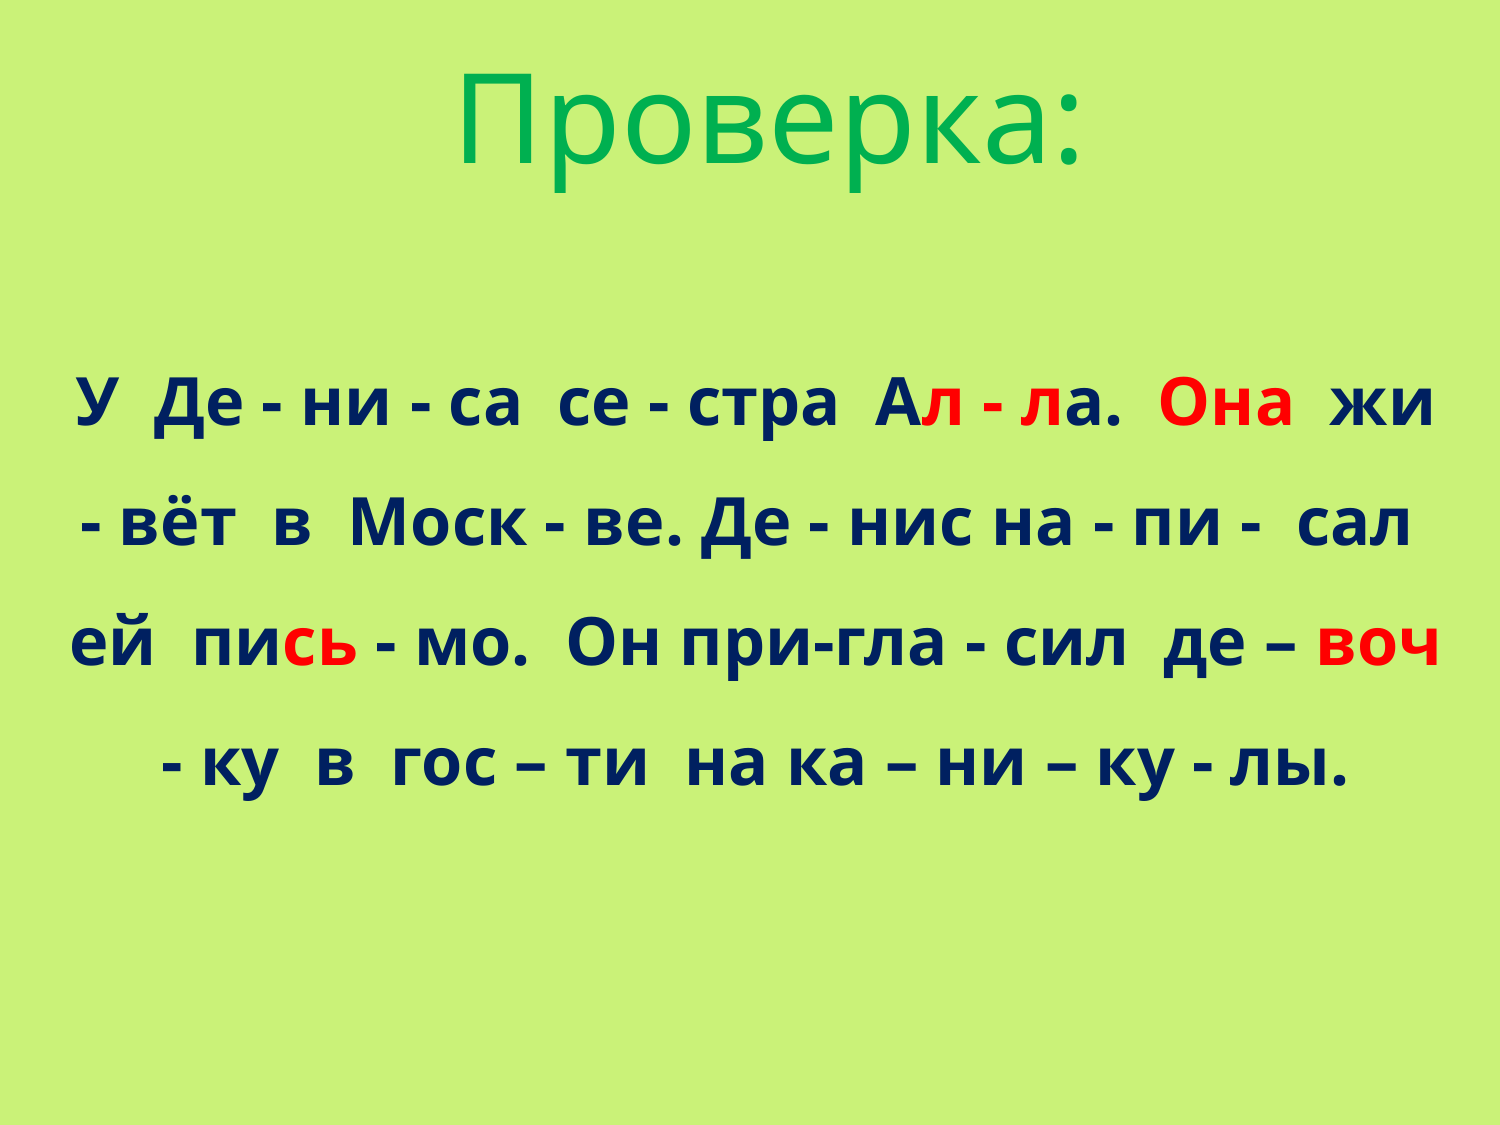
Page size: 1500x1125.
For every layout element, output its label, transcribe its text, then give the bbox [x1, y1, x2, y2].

text_box У Де - ни - са се - стра Ал - ла. Она жи - вёт в Моск - ве. Де - нис на - пи - сал ей пись - мо. Он при-гла - сил де – воч - ку в гос – ти на ка – ни – ку - лы. [53, 231, 1459, 807]
text_box Проверка: [438, 30, 1102, 231]
